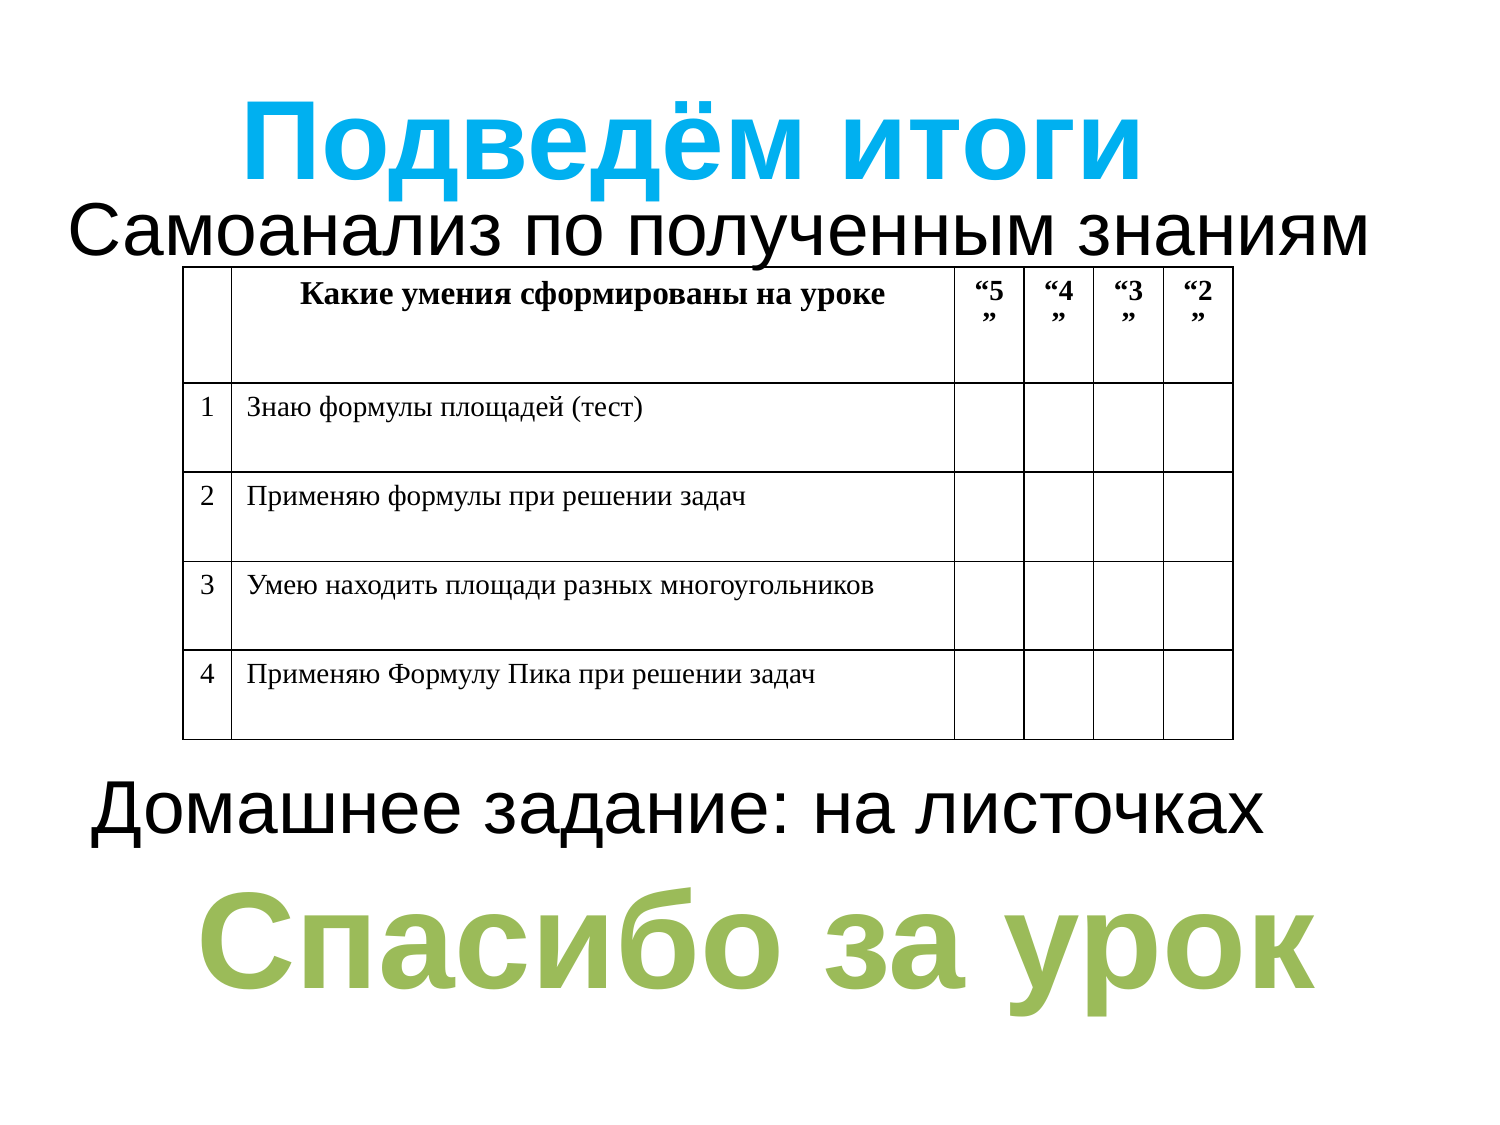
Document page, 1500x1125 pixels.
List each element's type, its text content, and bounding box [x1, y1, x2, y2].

table_cell [1094, 473, 1163, 561]
table_cell [955, 473, 1023, 561]
table_cell [955, 562, 1023, 649]
text_box Самоанализ по полученным знаниям [53, 172, 1447, 278]
table_cell 2 [184, 473, 231, 561]
table_cell Применяю формулы при решении задач [232, 473, 954, 561]
text_box Спасибо за урок [105, 843, 1407, 1024]
table_cell [1025, 473, 1093, 561]
table_header “3” [1094, 278, 1163, 382]
table_cell [1025, 651, 1093, 739]
table_header “2” [1164, 278, 1232, 382]
table_cell Применяю Формулу Пика при решении задач [232, 651, 954, 739]
table_cell [1094, 651, 1163, 739]
table_cell [1164, 562, 1232, 649]
table_header “4” [1025, 278, 1093, 382]
table_cell [955, 384, 1023, 471]
table_cell [1094, 562, 1163, 649]
table_header [184, 278, 231, 382]
table_cell 3 [184, 562, 231, 649]
table_cell [1025, 384, 1093, 471]
table_cell [1164, 384, 1232, 471]
table_header Какие умения сформированы на уроке [232, 278, 954, 382]
table_cell [1164, 473, 1232, 561]
table_header “5” [955, 278, 1023, 382]
table_cell [1025, 562, 1093, 649]
table_cell 1 [184, 384, 231, 471]
text_box Домашнее задание: на листочках [76, 751, 1319, 857]
table_cell 4 [184, 651, 231, 739]
text_box Подведём итоги [160, 60, 1227, 172]
table_cell [1094, 384, 1163, 471]
table_cell Умею находить площади разных многоугольников [232, 562, 954, 649]
table_cell [1164, 651, 1232, 739]
table_cell [955, 651, 1023, 739]
table_cell Знаю формулы площадей (тест) [232, 384, 954, 471]
